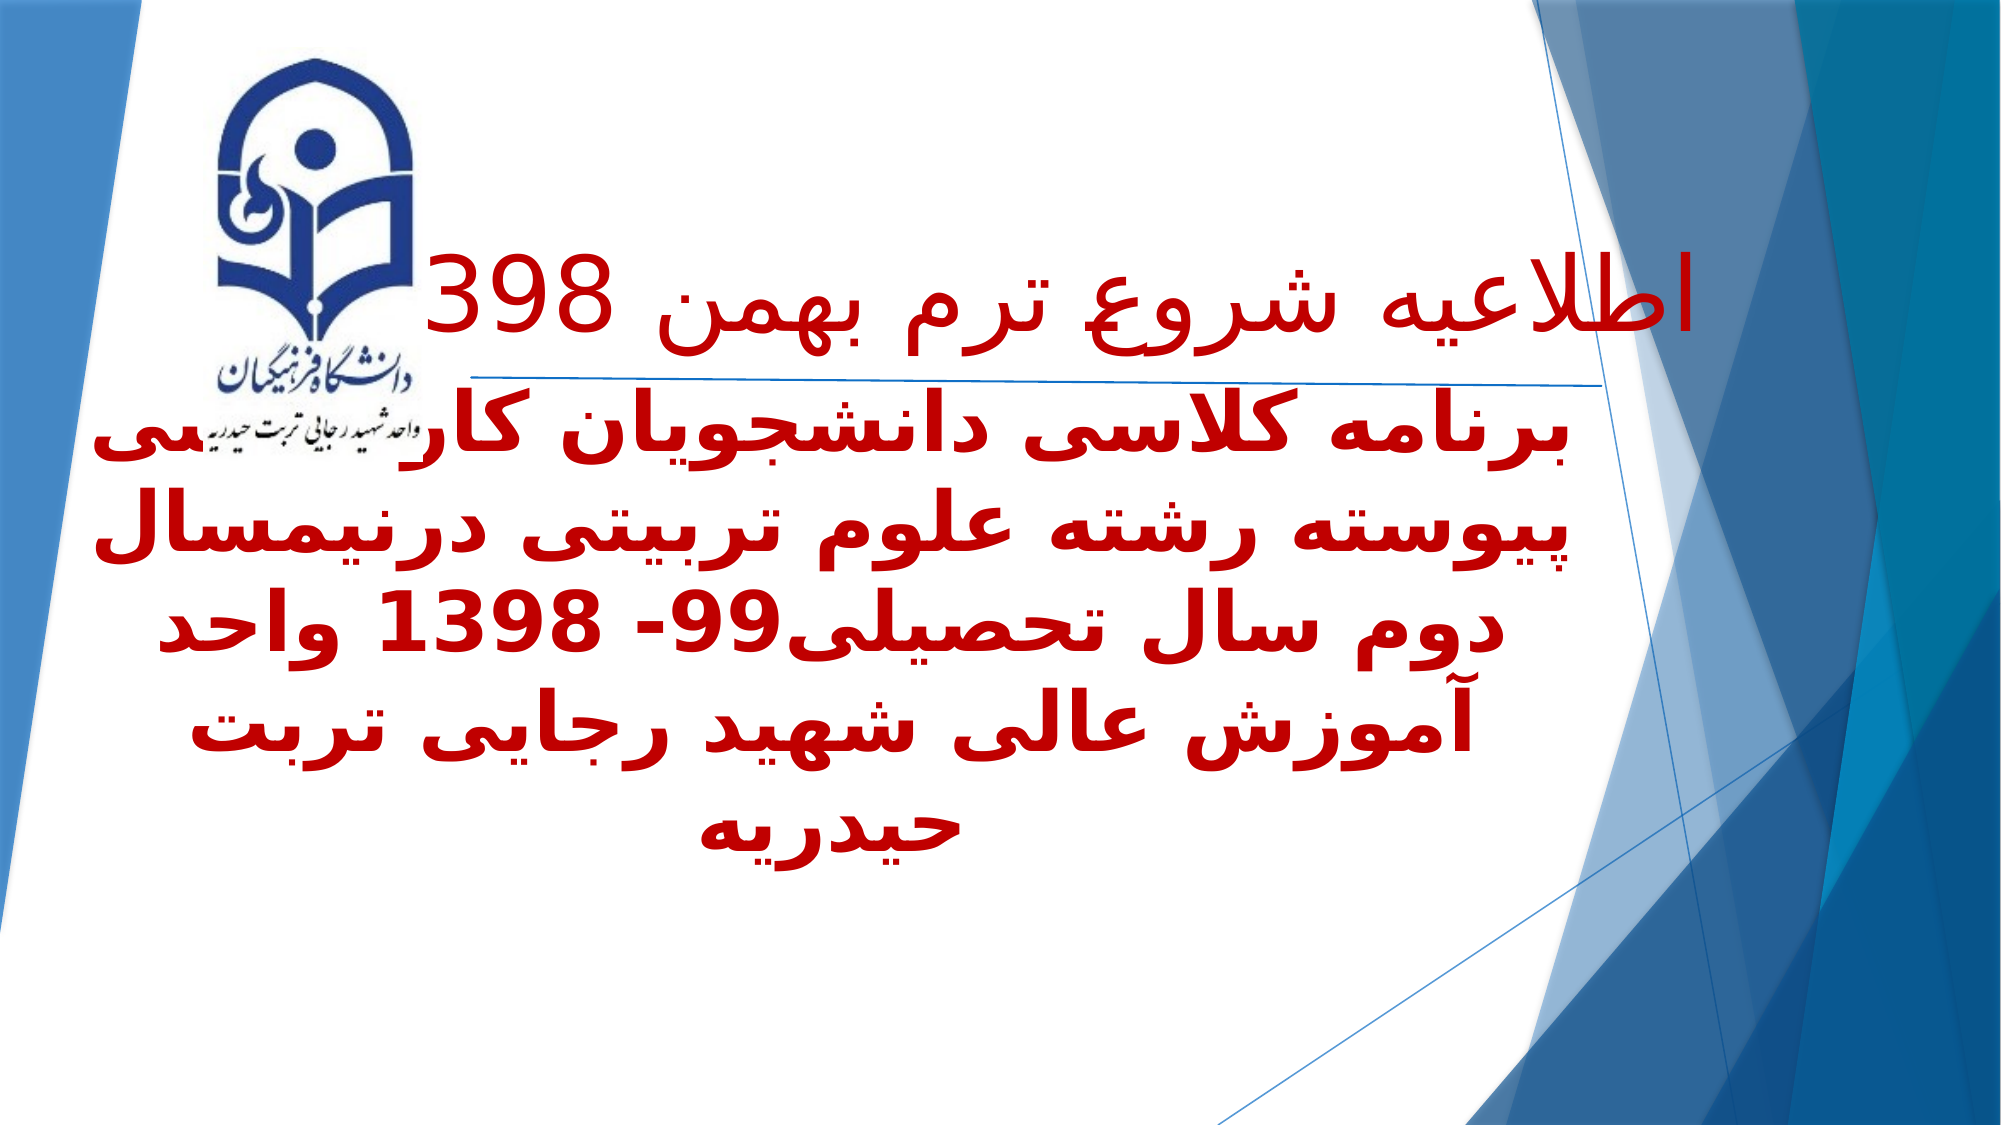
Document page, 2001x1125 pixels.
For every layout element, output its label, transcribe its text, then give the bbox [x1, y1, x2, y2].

text_box اطلاعیه شروع ترم بهمن 1398 [427, 219, 1716, 360]
title برنامه کلاسی دانشجویان کارشناسی پیوسته رشته علوم تربیتی درنیمسال دوم سال تحصیلی99- 1398 واحد آموزش عالی شهید رجایی تربت حیدریه [63, 478, 1602, 1076]
picture [202, 46, 424, 463]
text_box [470, 377, 1602, 387]
